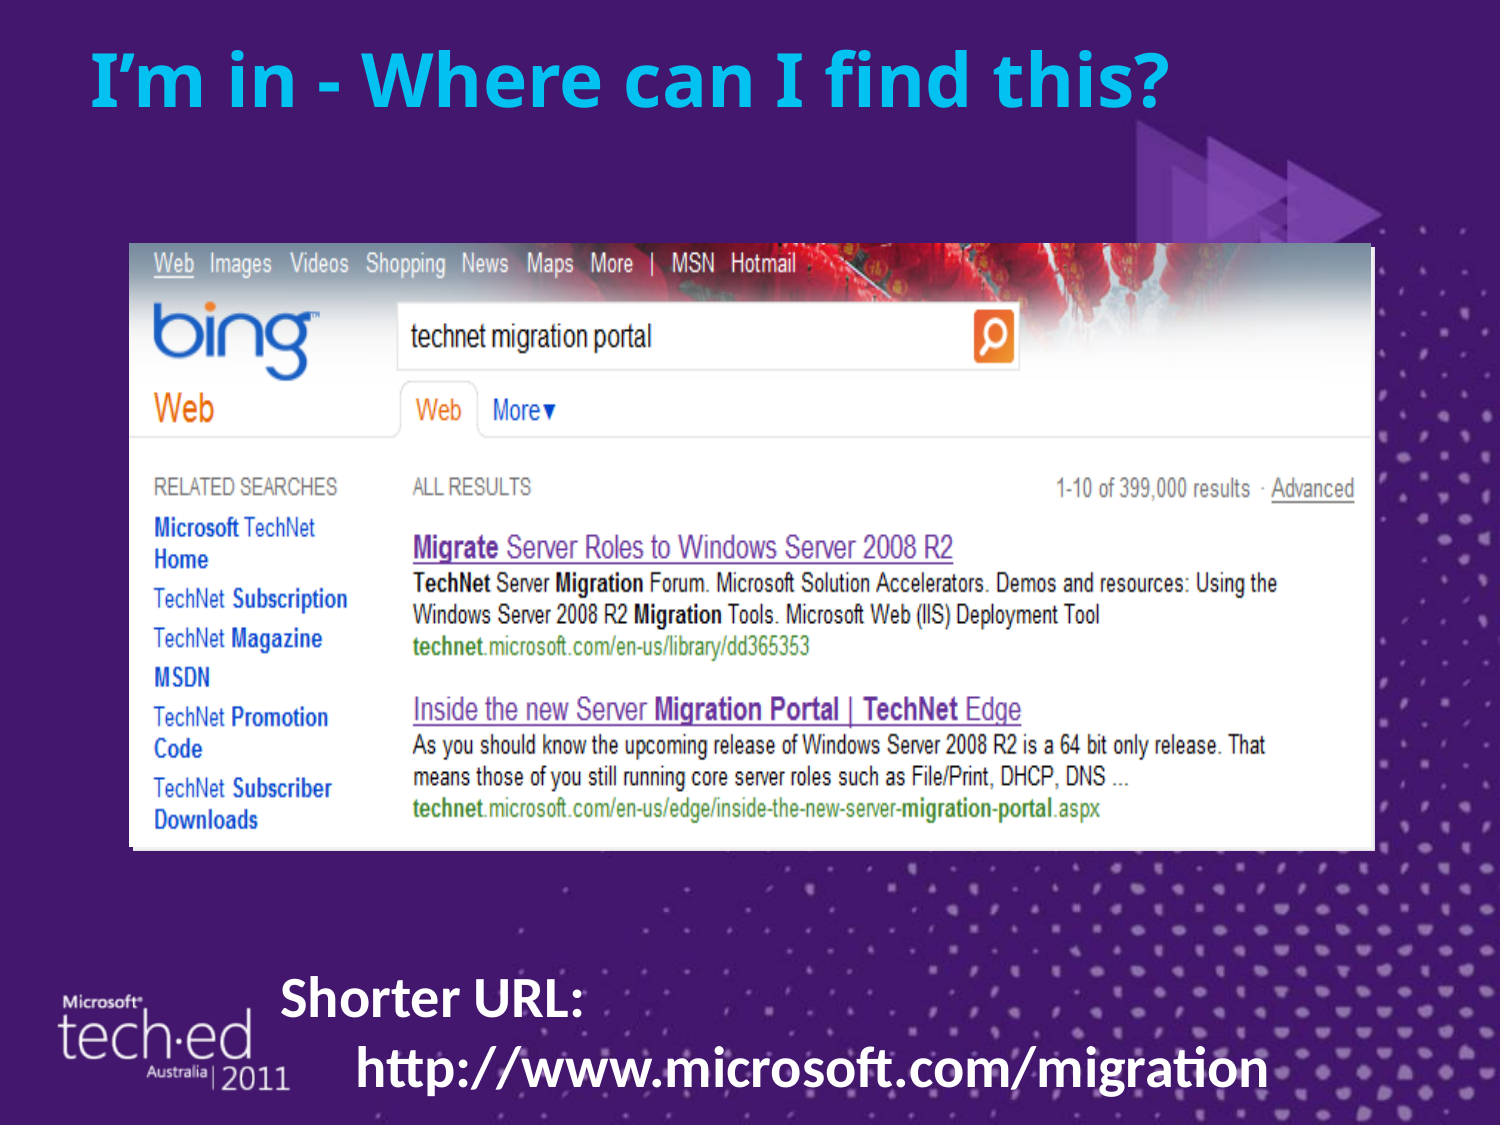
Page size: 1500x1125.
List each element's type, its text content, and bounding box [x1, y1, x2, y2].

picture [0, 0, 1500, 1125]
title I’m in - Where can I find this? [75, 0, 1425, 172]
text_box Shorter URL: http://www.microsoft.com/migration [265, 951, 1484, 1107]
